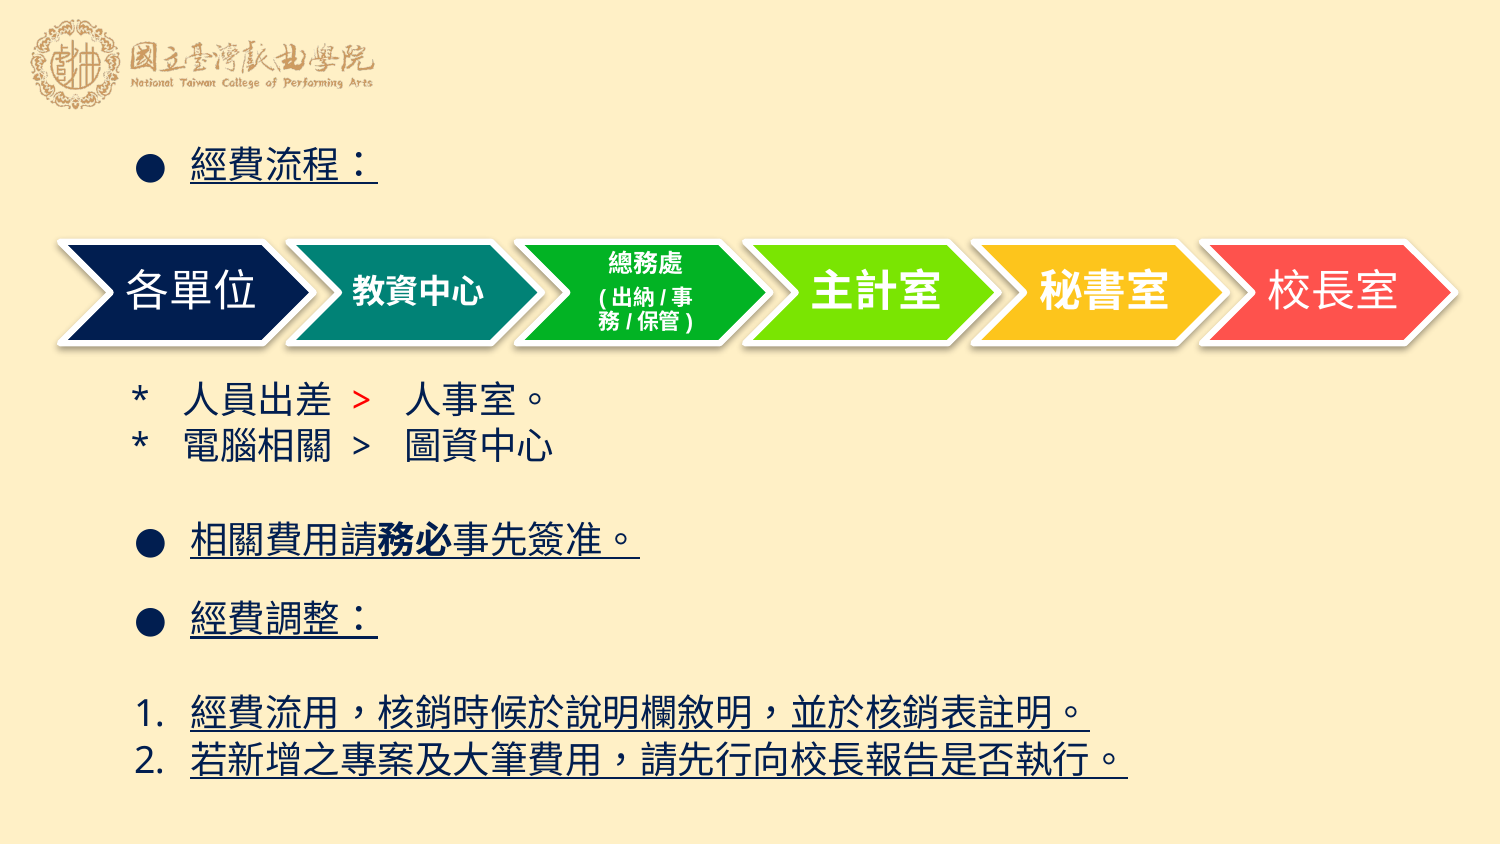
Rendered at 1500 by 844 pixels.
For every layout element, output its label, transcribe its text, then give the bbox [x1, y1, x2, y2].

text_box 經費調整： 經費流用，核銷時候於說明欄敘明，並於核銷表註明。 若新增之專案及大筆費用，請先行向校長報告是否執行。 [100, 587, 1326, 786]
picture [21, 15, 384, 113]
list 經費流程： * 人員出差 > 人事室。 * 電腦相關 > 圖資中心 相關費用請務必事先簽准。 [100, 133, 1359, 174]
list 經費流程： * 人員出差 > 人事室。 * 電腦相關 > 圖資中心 相關費用請務必事先簽准。 [100, 417, 1359, 598]
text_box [58, 176, 1457, 409]
